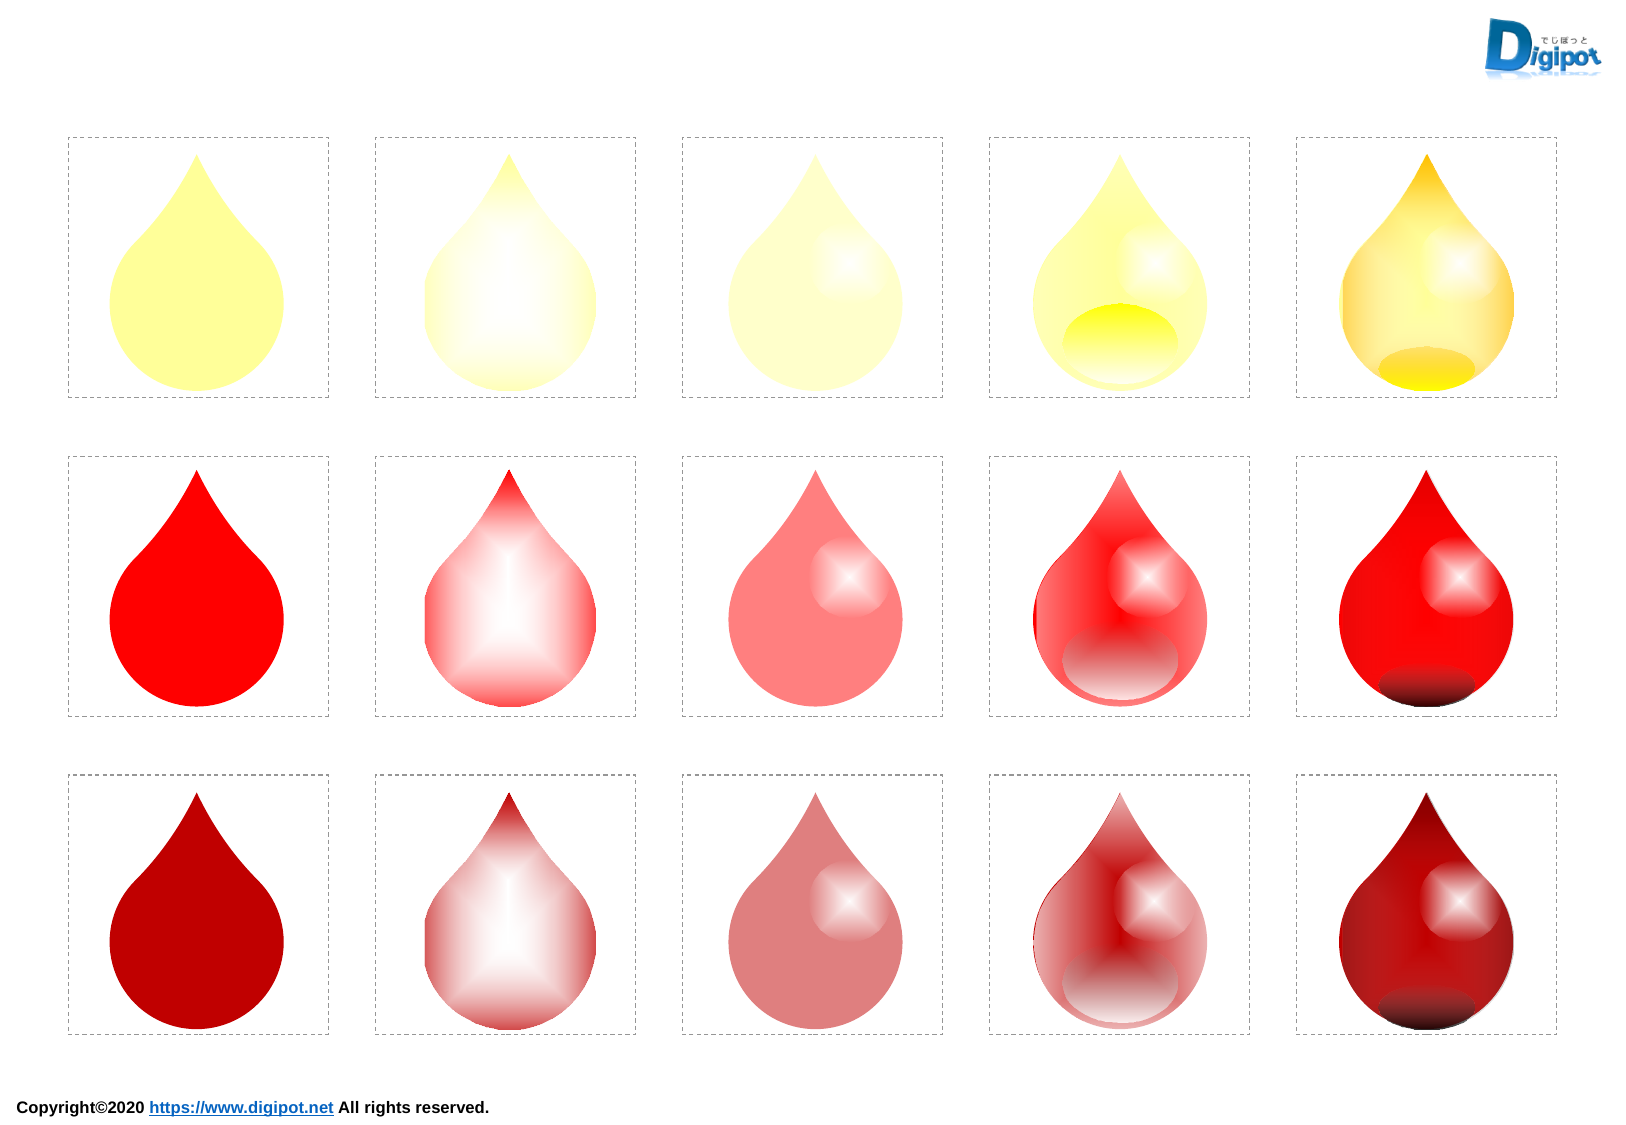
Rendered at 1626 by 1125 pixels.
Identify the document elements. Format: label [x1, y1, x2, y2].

text_box [728, 216, 903, 391]
text_box [1033, 532, 1208, 707]
text_box [421, 469, 596, 707]
text_box [421, 792, 596, 1030]
text_box [1033, 216, 1208, 391]
text_box [728, 854, 903, 1030]
text_box [728, 532, 903, 707]
text_box [1339, 216, 1514, 391]
text_box [109, 792, 284, 1030]
text_box [1339, 854, 1514, 1030]
text_box [1339, 532, 1514, 707]
picture [1485, 18, 1602, 82]
text_box [1033, 854, 1208, 1030]
text_box [109, 154, 284, 391]
text_box [421, 154, 596, 391]
text_box [109, 469, 284, 707]
